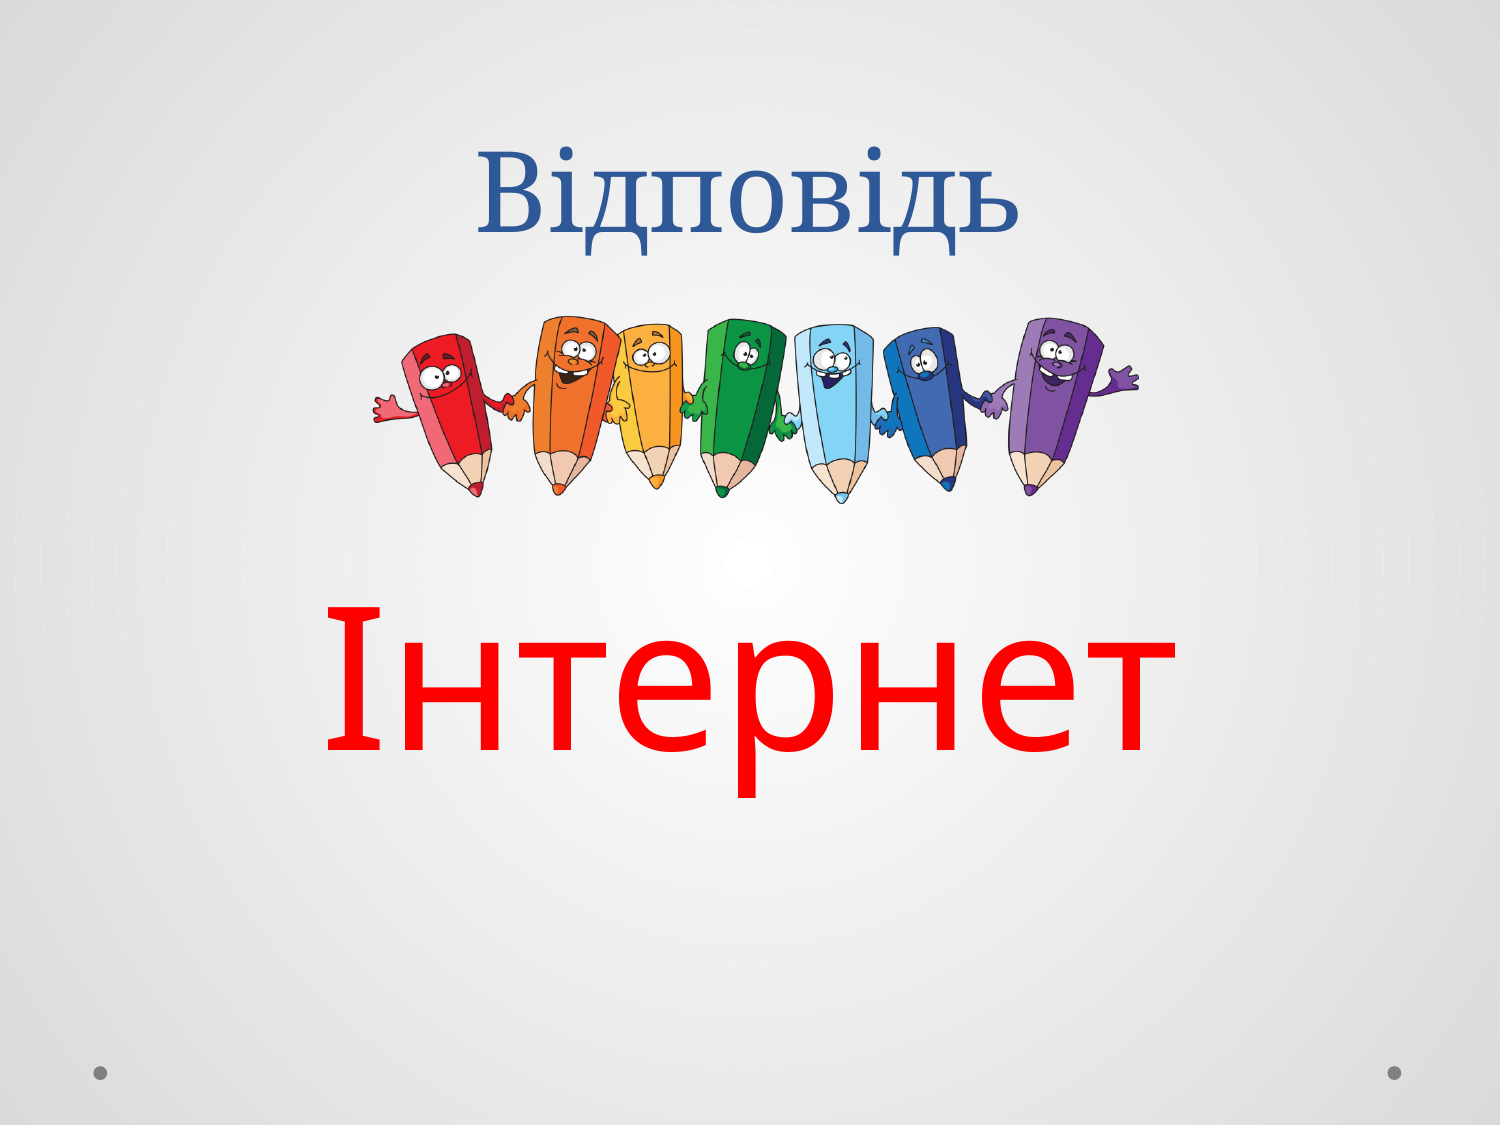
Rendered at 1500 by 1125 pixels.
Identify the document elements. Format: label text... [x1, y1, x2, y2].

list Інтернет [75, 262, 1425, 1005]
title Відповідь [75, 0, 1425, 262]
picture [372, 314, 1140, 504]
